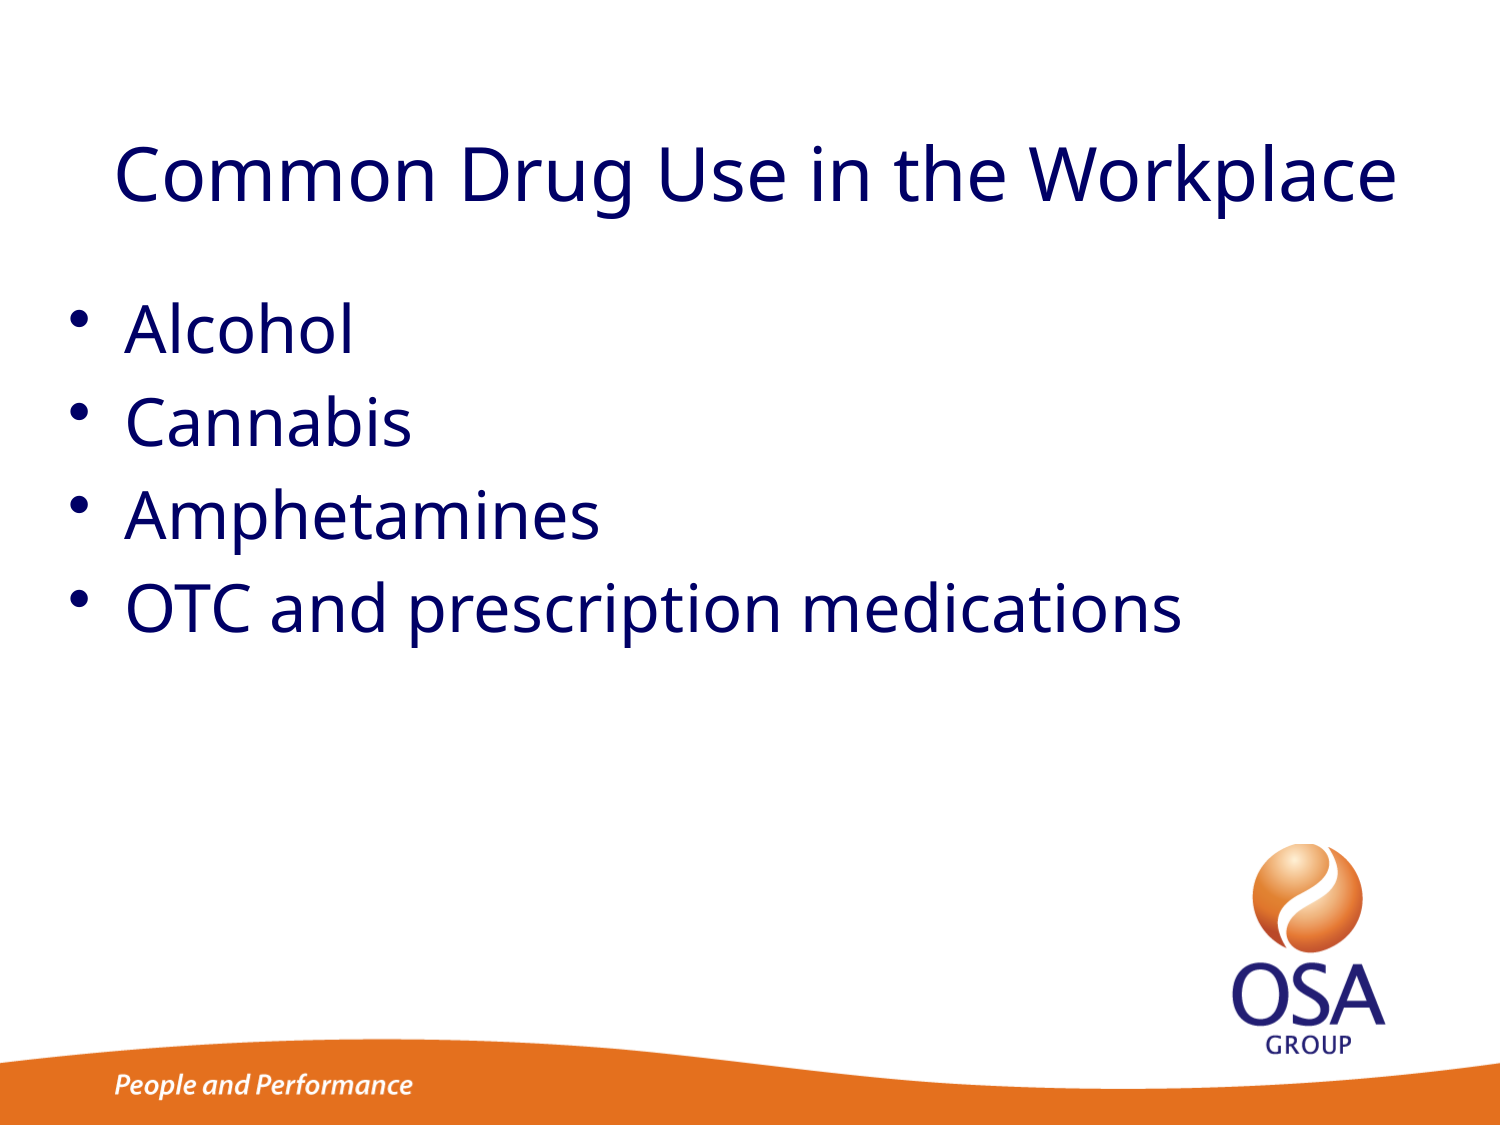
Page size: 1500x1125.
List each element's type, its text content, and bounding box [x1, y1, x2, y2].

title Common Drug Use in the Workplace [98, 77, 1500, 266]
list Alcohol Cannabis Amphetamines OTC and prescription medications [52, 278, 1455, 1018]
picture [0, 844, 1500, 1125]
